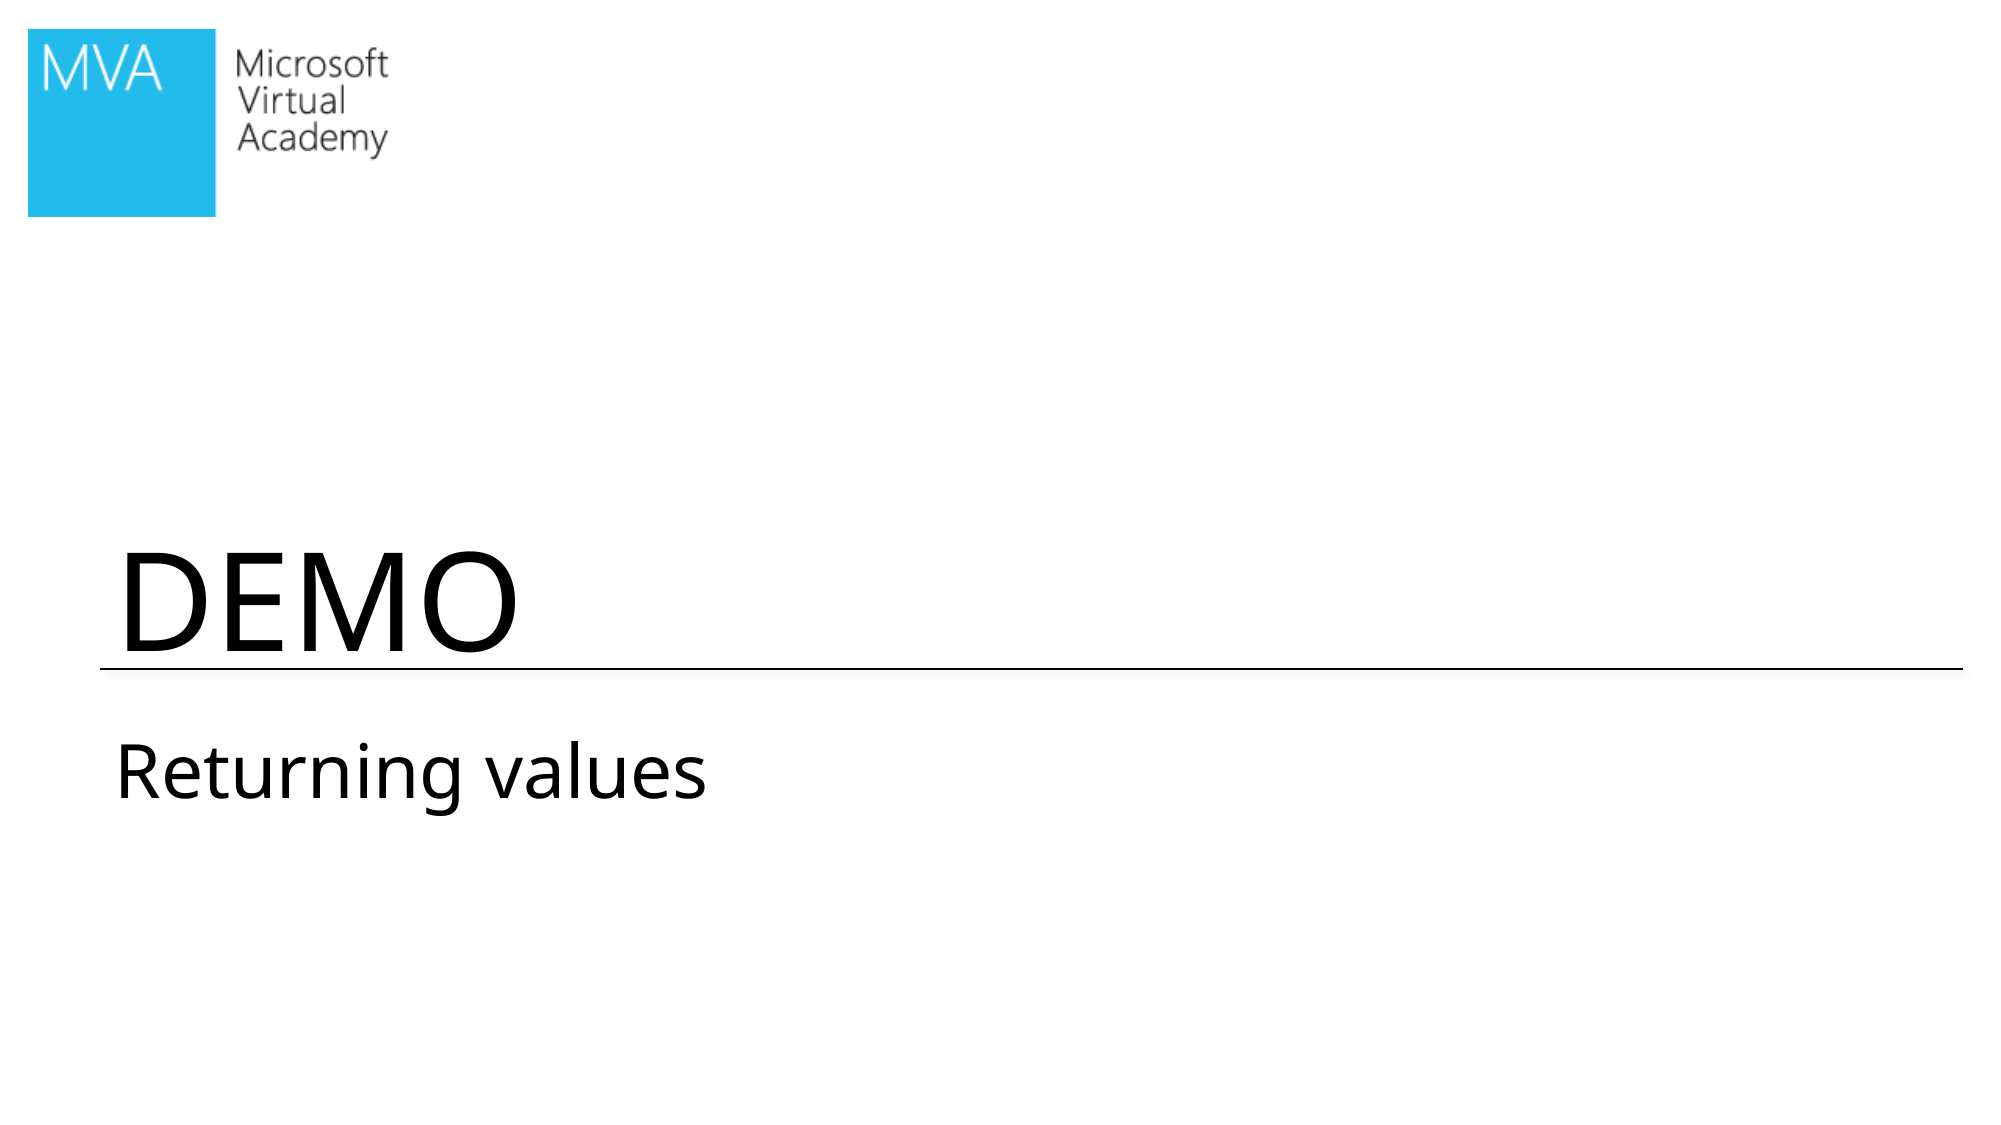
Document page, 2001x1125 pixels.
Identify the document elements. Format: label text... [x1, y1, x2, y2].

picture [28, 29, 497, 217]
title Returning values [99, 733, 1976, 1009]
